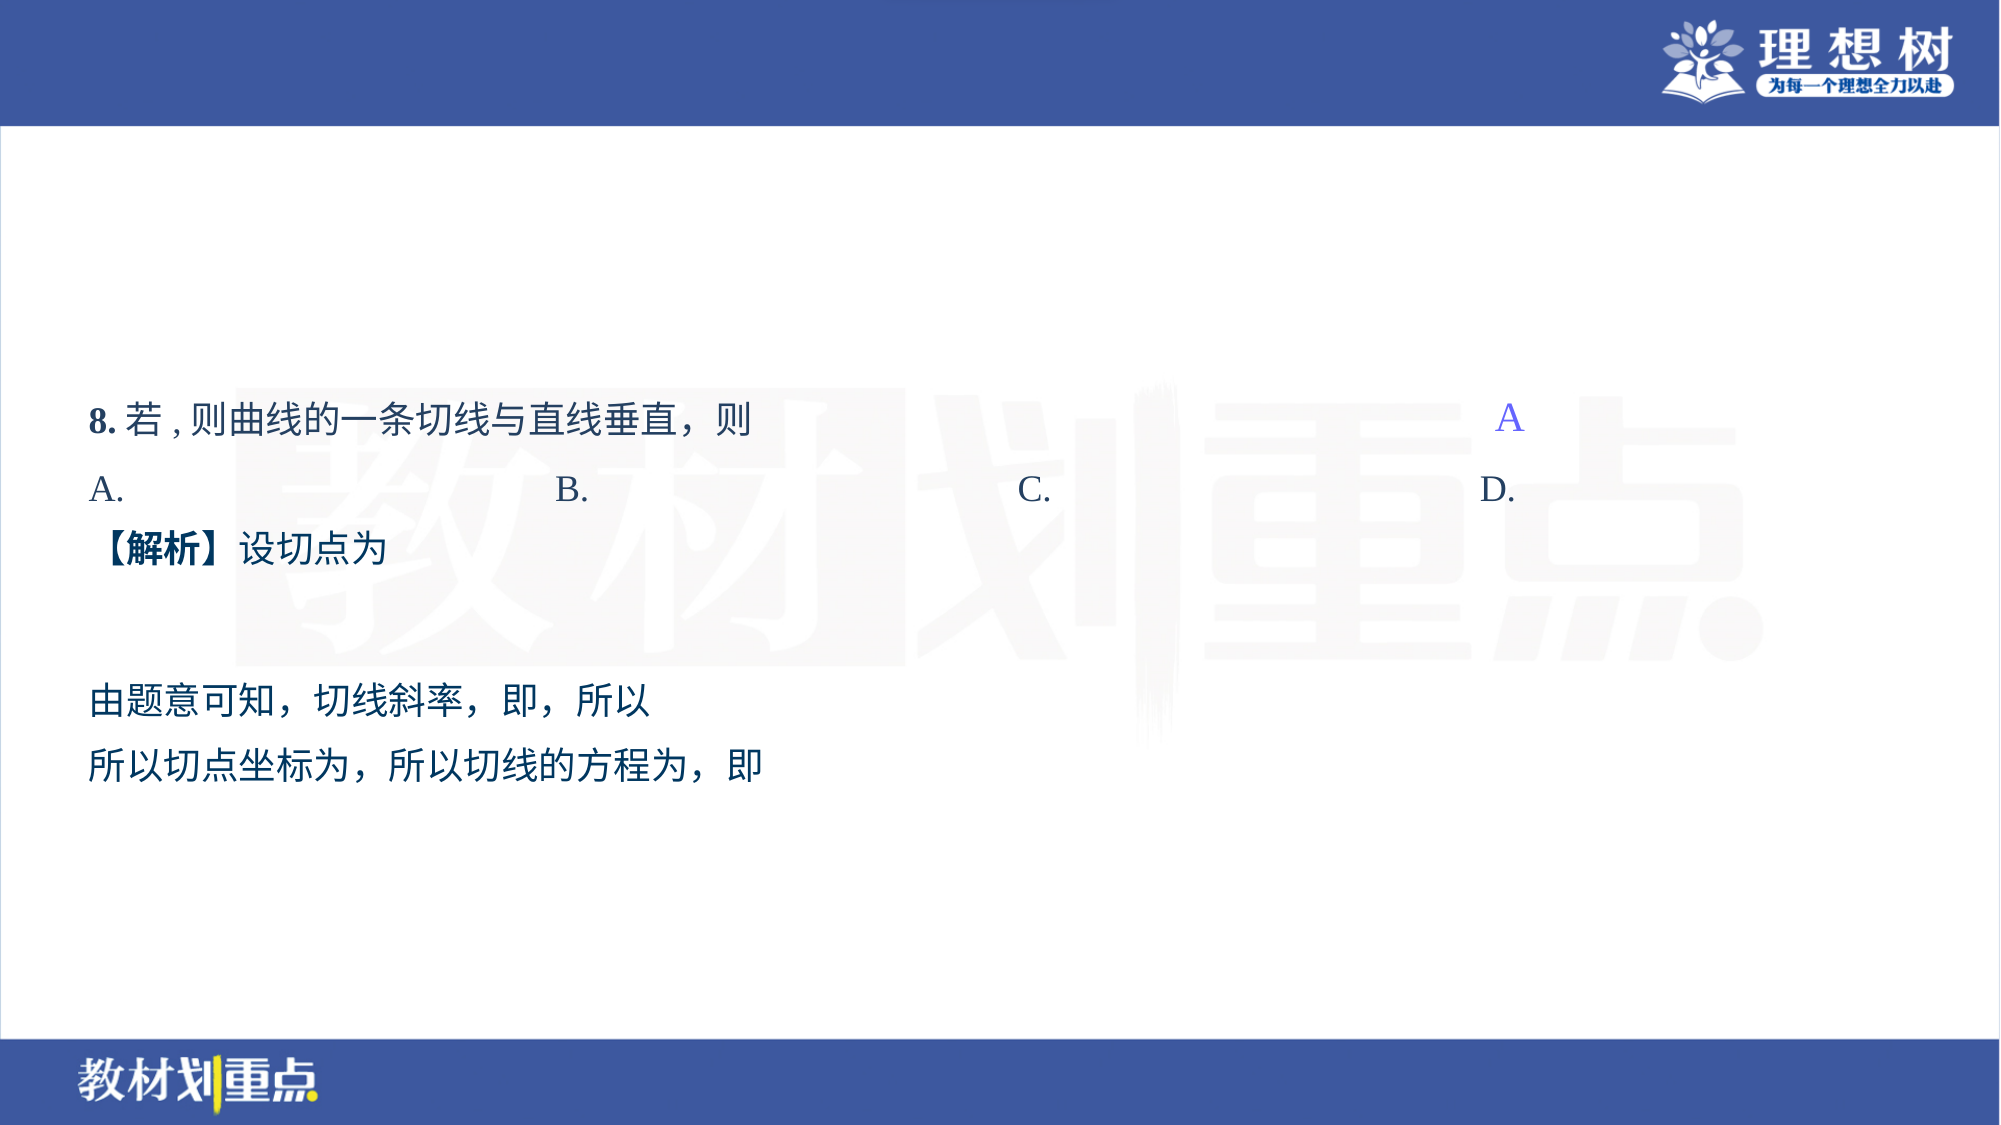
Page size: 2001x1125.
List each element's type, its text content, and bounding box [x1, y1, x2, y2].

text_box A [1479, 387, 1541, 438]
picture [0, 0, 2000, 1125]
